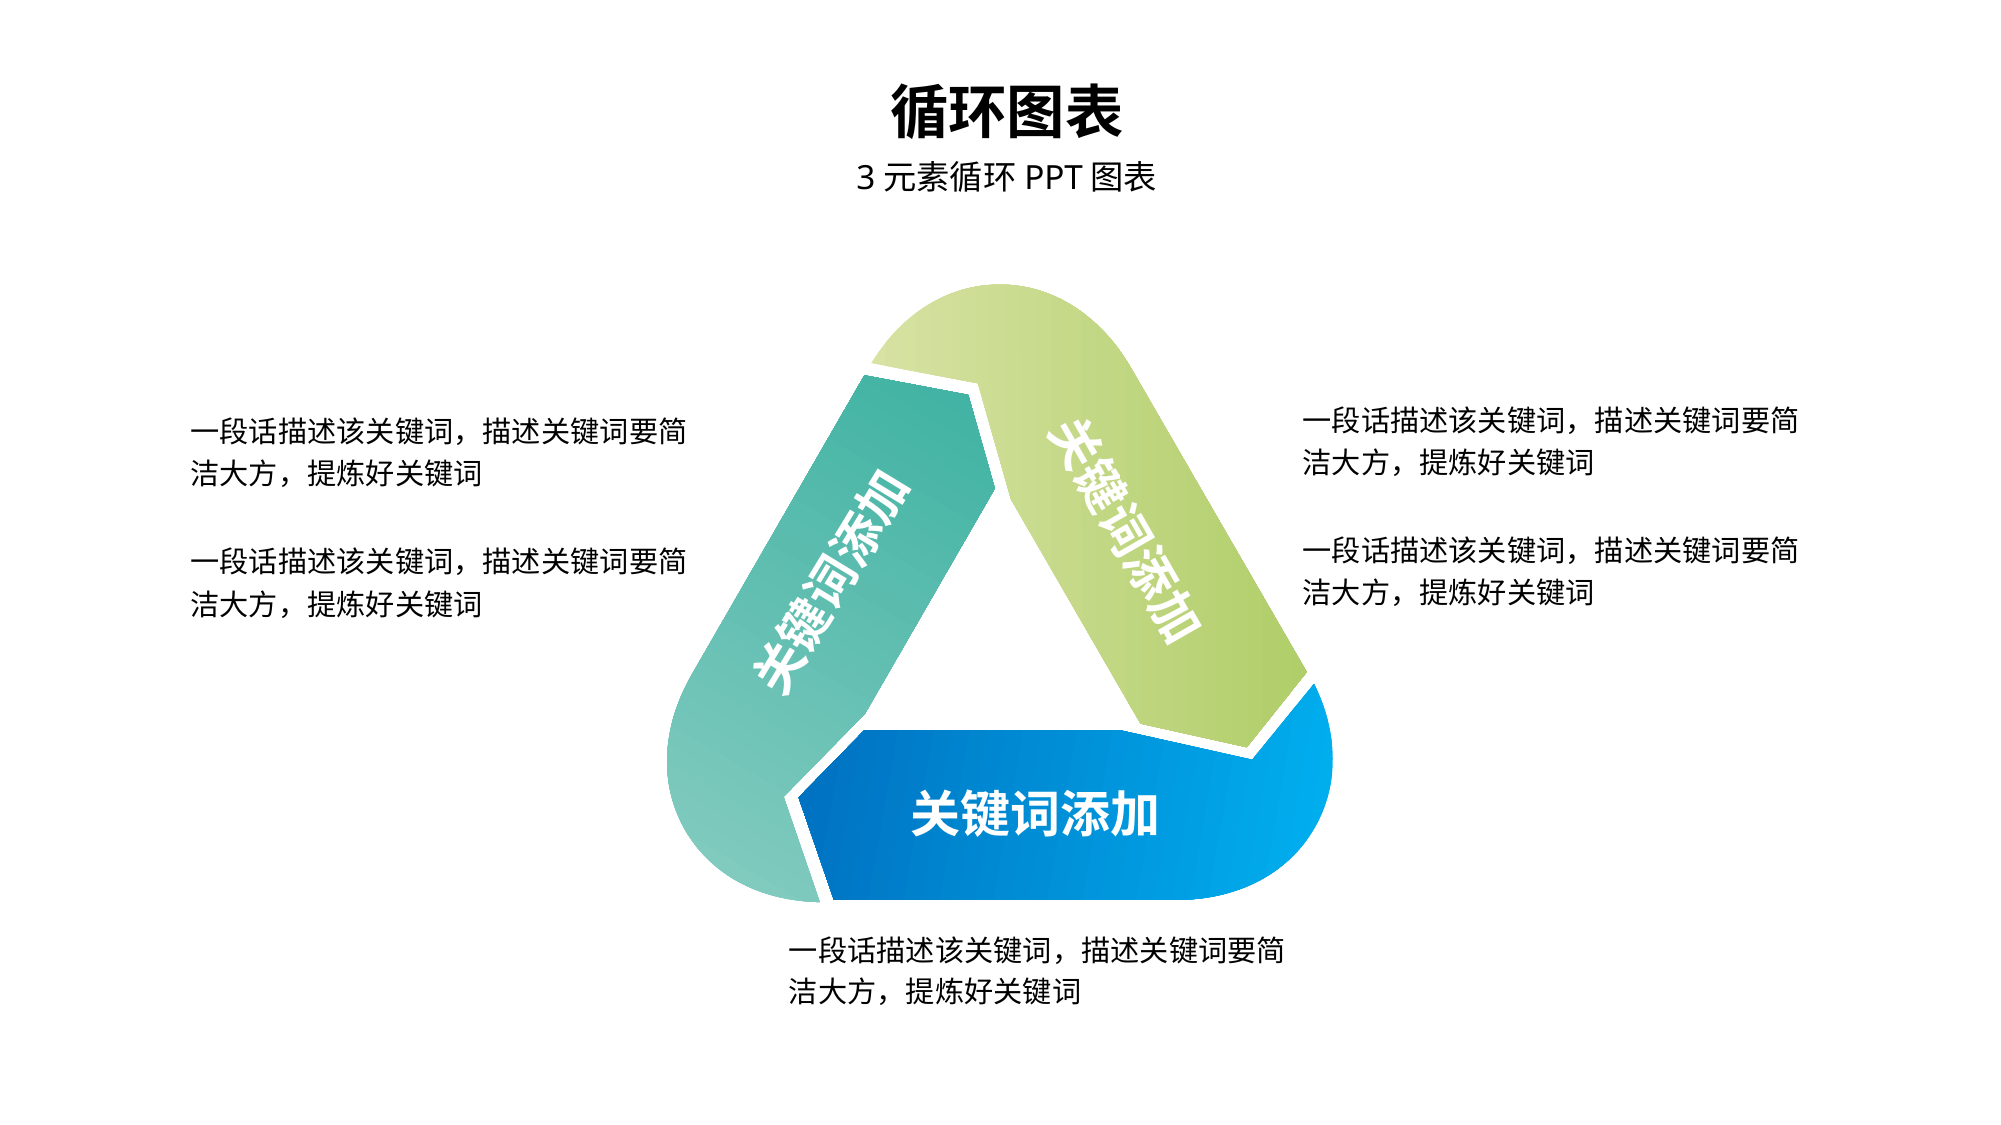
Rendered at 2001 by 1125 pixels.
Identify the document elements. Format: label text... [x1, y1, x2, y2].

text_box 关键词添加 [725, 442, 935, 721]
text_box [798, 683, 1333, 900]
text_box 一段话描述该关键词，描述关键词要简洁大方，提炼好关键词 [175, 529, 725, 629]
text_box 一段话描述该关键词，描述关键词要简洁大方，提炼好关键词 [774, 917, 1324, 1017]
text_box 循环图表 [875, 67, 1139, 148]
text_box 一段话描述该关键词，描述关键词要简洁大方，提炼好关键词 [1287, 387, 1837, 487]
text_box 一段话描述该关键词，描述关键词要简洁大方，提炼好关键词 [1287, 518, 1837, 617]
text_box 一段话描述该关键词，描述关键词要简洁大方，提炼好关键词 [175, 399, 725, 498]
text_box 3元素循环PPT图表 [841, 148, 1173, 204]
text_box [667, 375, 995, 903]
text_box [871, 284, 1307, 748]
text_box 关键词添加 [1025, 389, 1230, 670]
text_box 关键词添加 [895, 774, 1176, 850]
